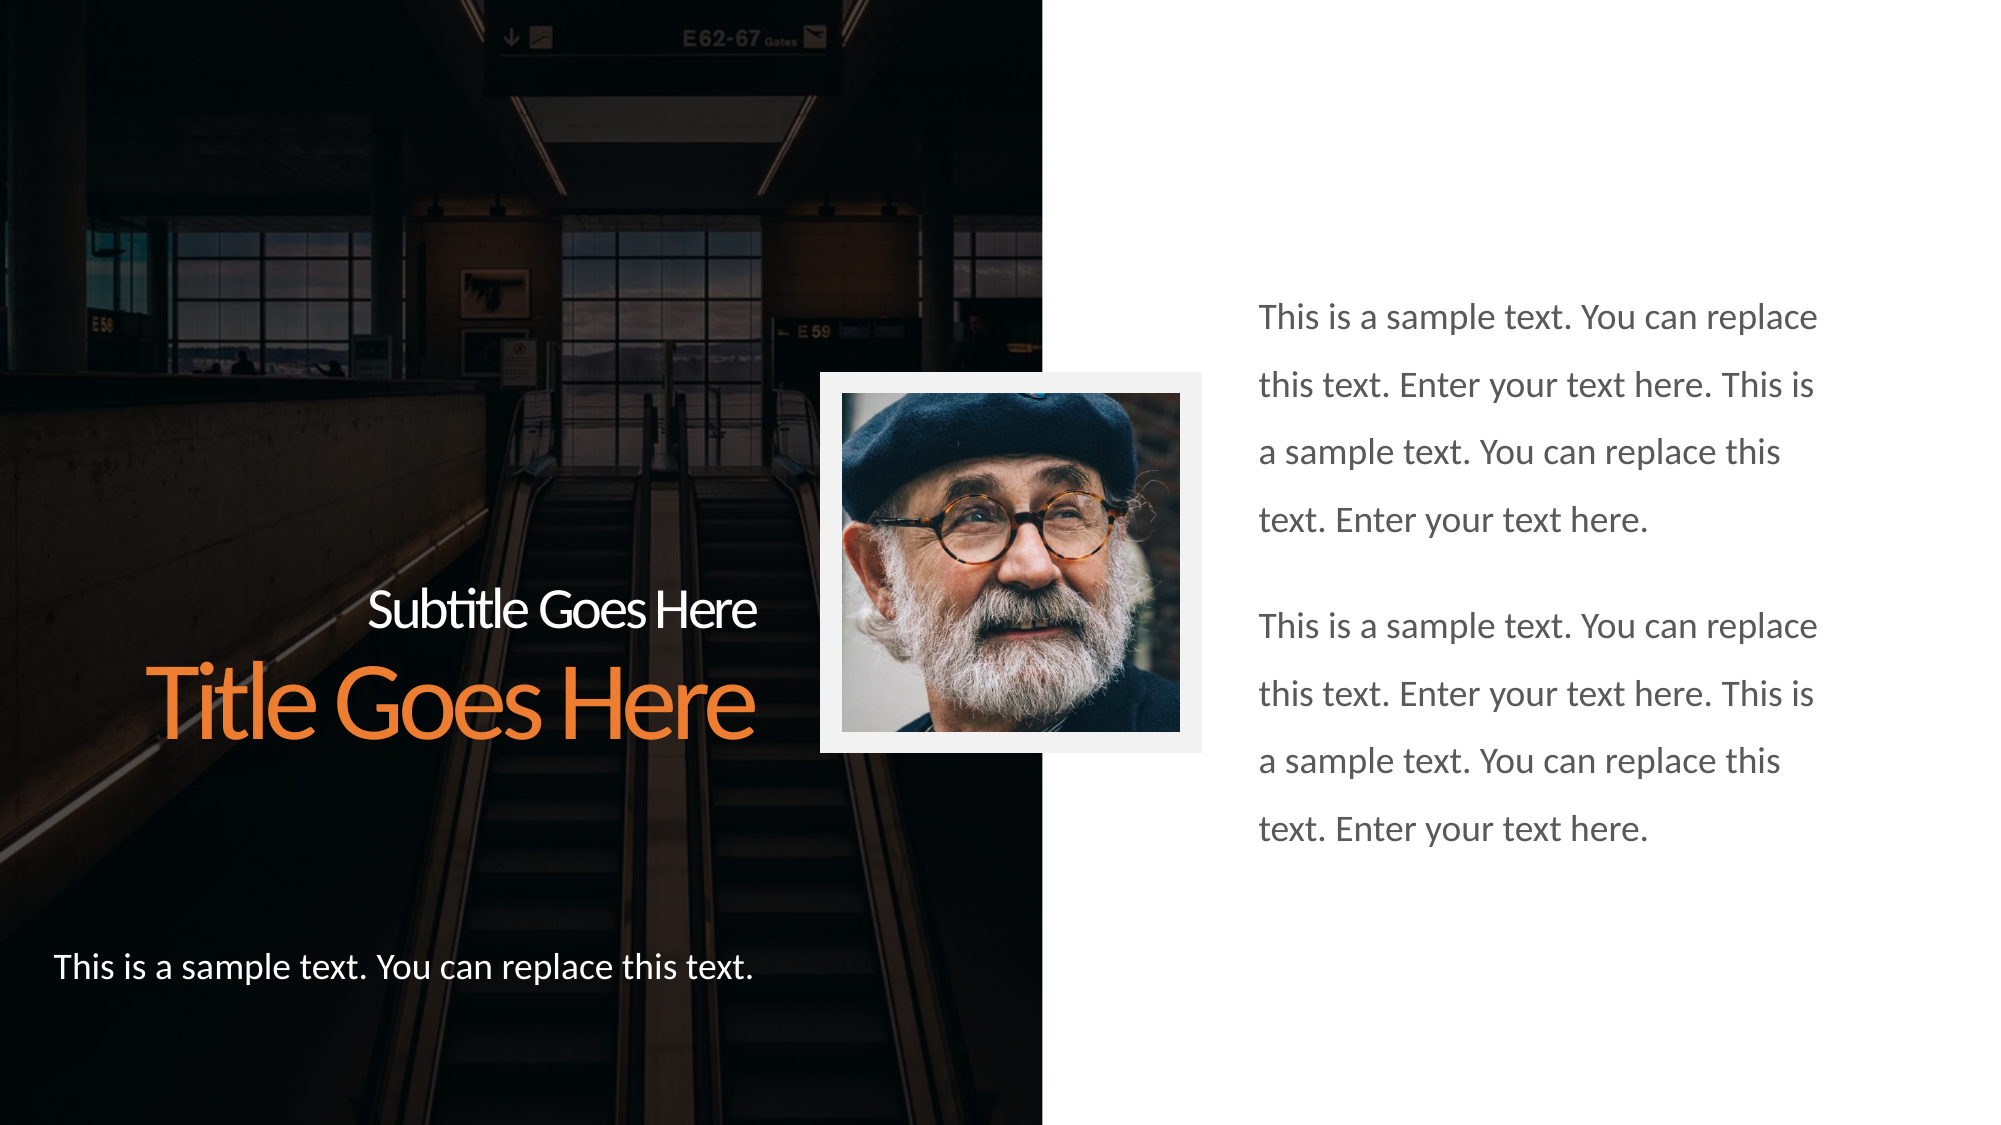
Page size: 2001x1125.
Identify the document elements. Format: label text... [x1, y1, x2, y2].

text_box This is a sample text. You can replace this text. Enter your text here. This is a sample text. You can replace this text. Enter your text here. This is a sample text. You can replace this text. Enter your text here. This is a sample text. You can replace this text. Enter your text here. [1243, 262, 1839, 857]
picture [0, 0, 1043, 1125]
text_box [1043, 381, 1192, 743]
